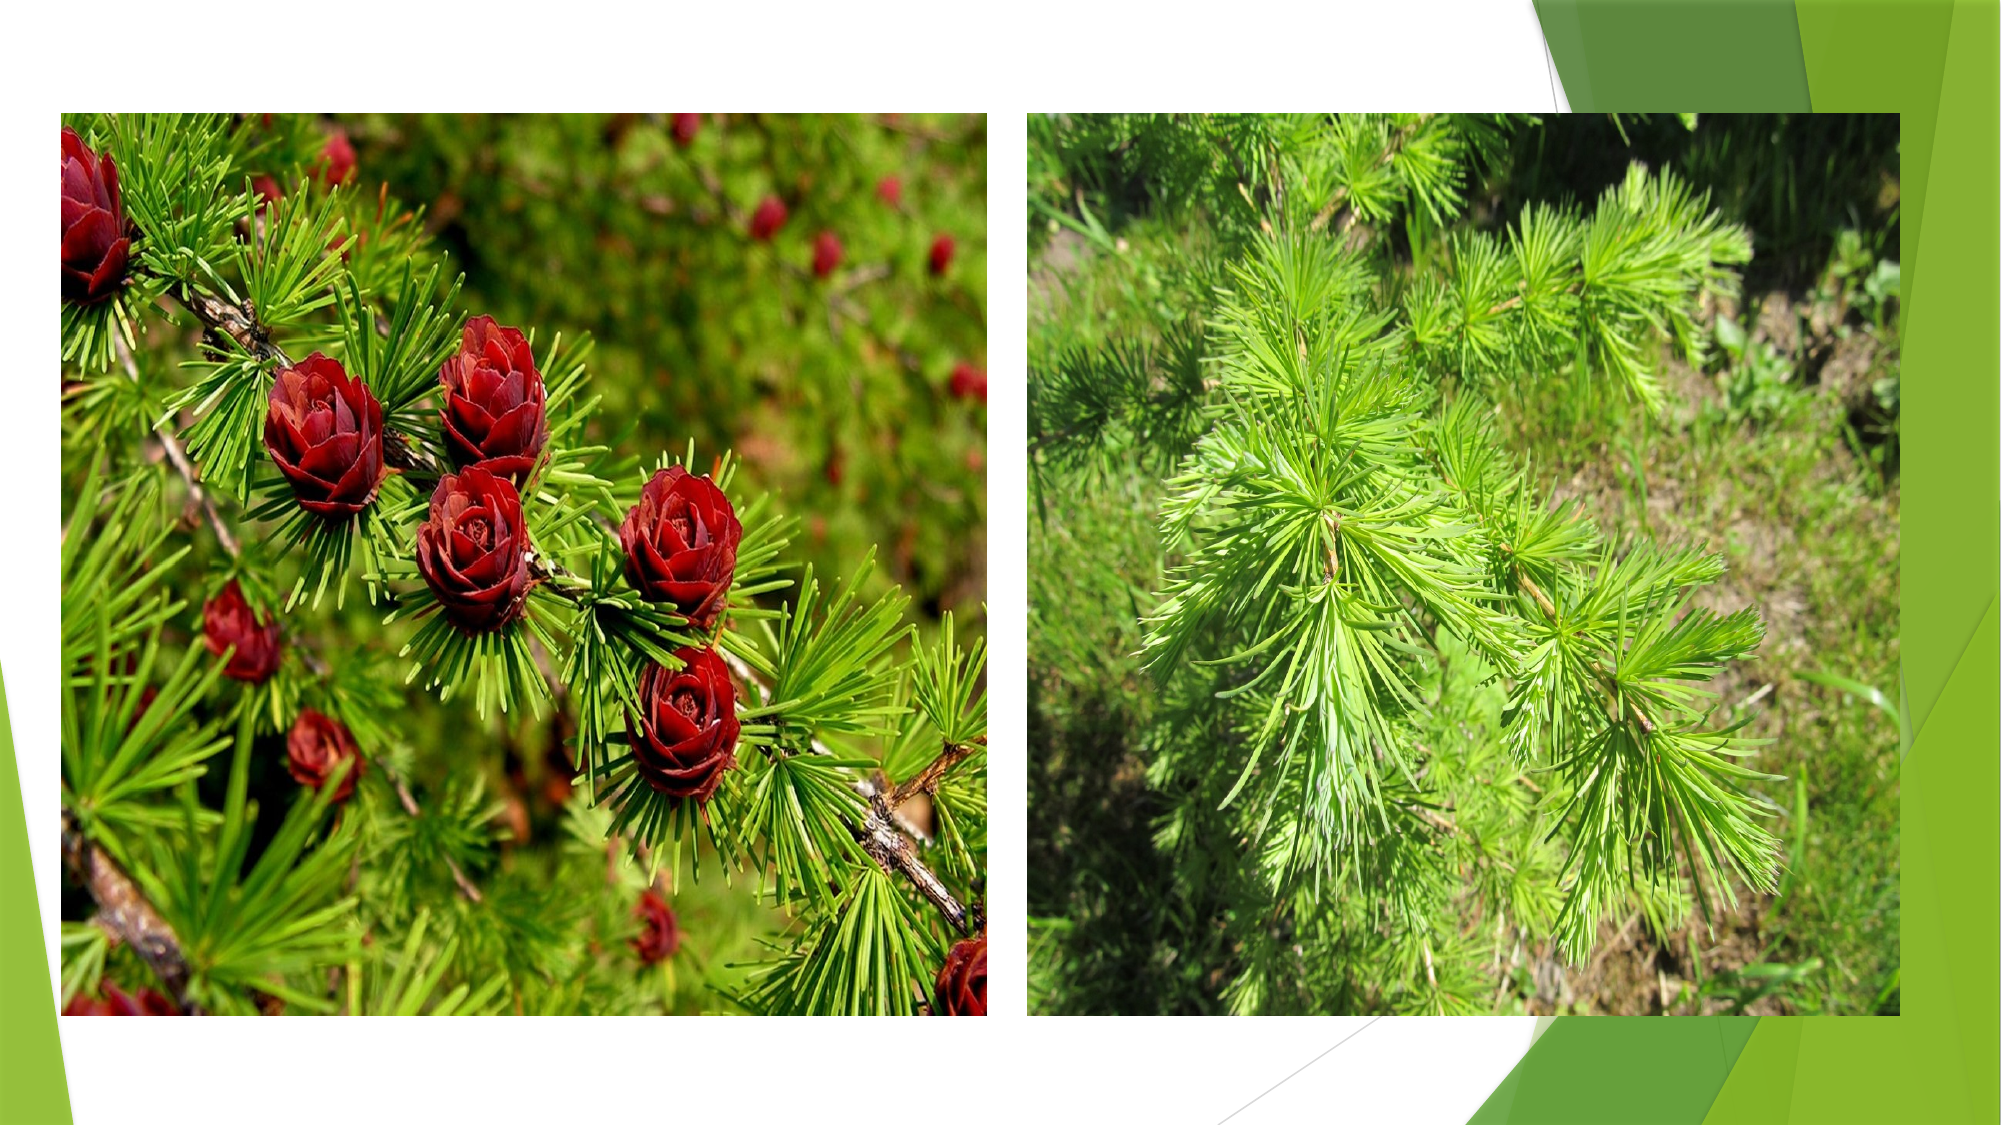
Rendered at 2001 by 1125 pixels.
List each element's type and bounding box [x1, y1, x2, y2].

picture [60, 113, 987, 1017]
picture [1026, 113, 1901, 1017]
